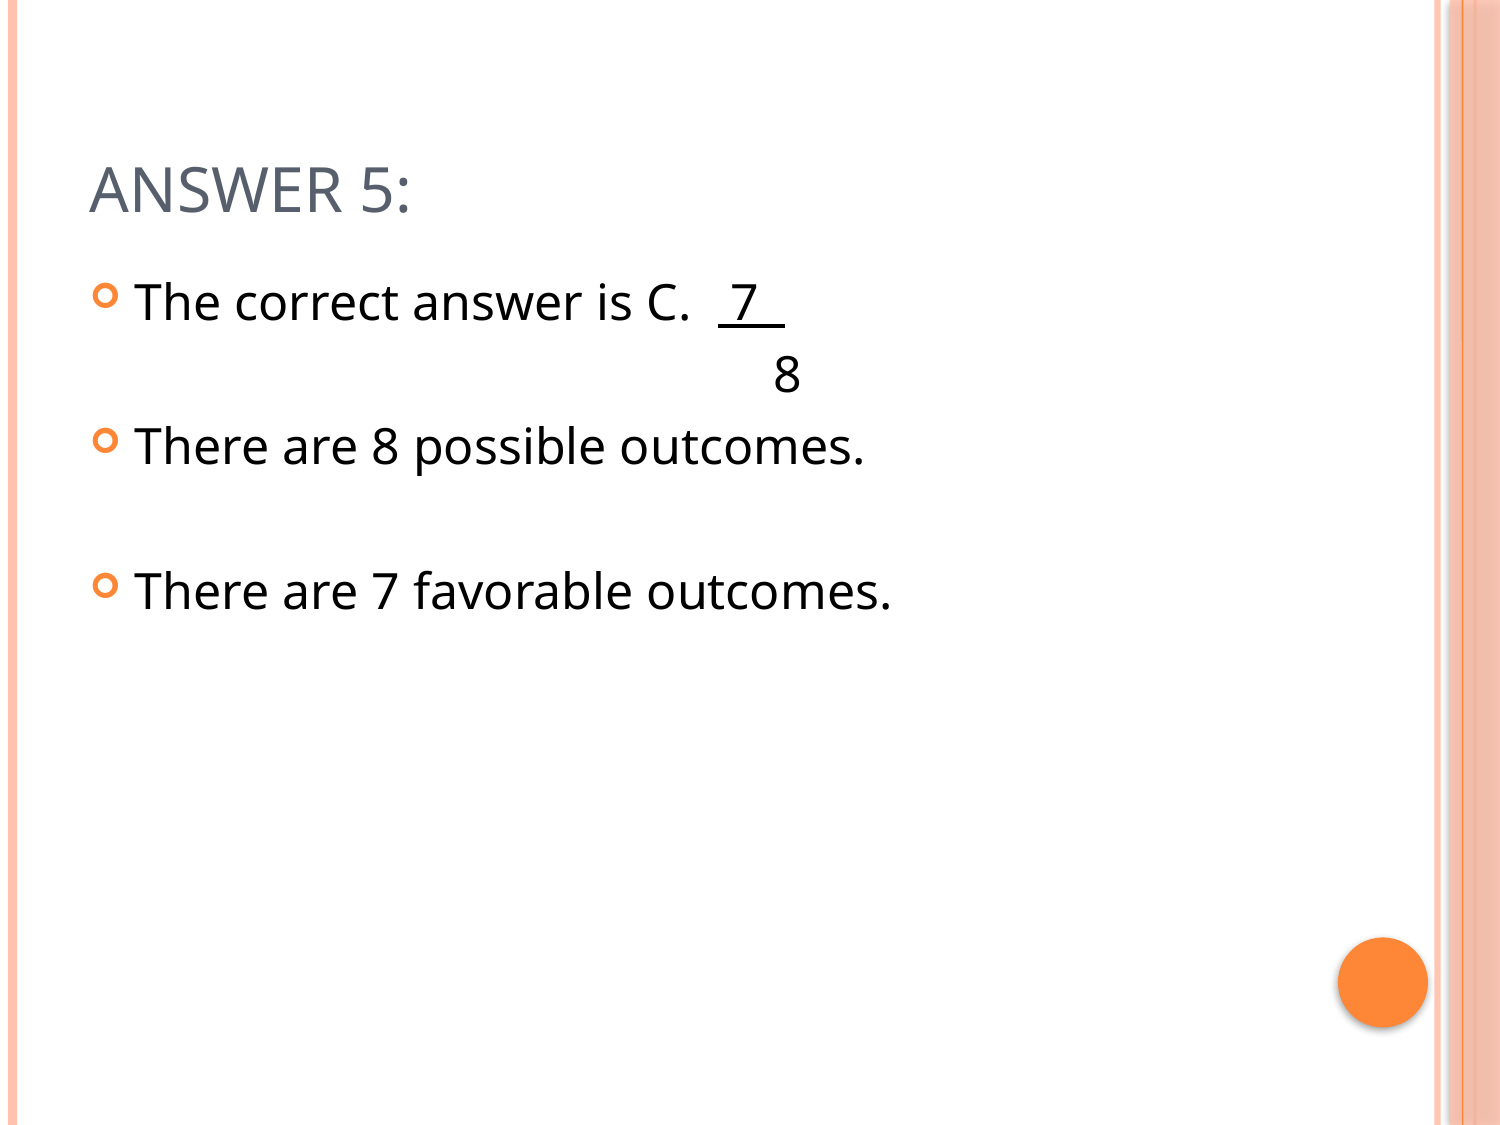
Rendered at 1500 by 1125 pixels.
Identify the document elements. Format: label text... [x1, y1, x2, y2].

title Answer 5: [75, 45, 1300, 233]
list The correct answer is C. 7 8 There are 8 possible outcomes. There are 7 favorable outcomes. [75, 262, 1300, 1062]
